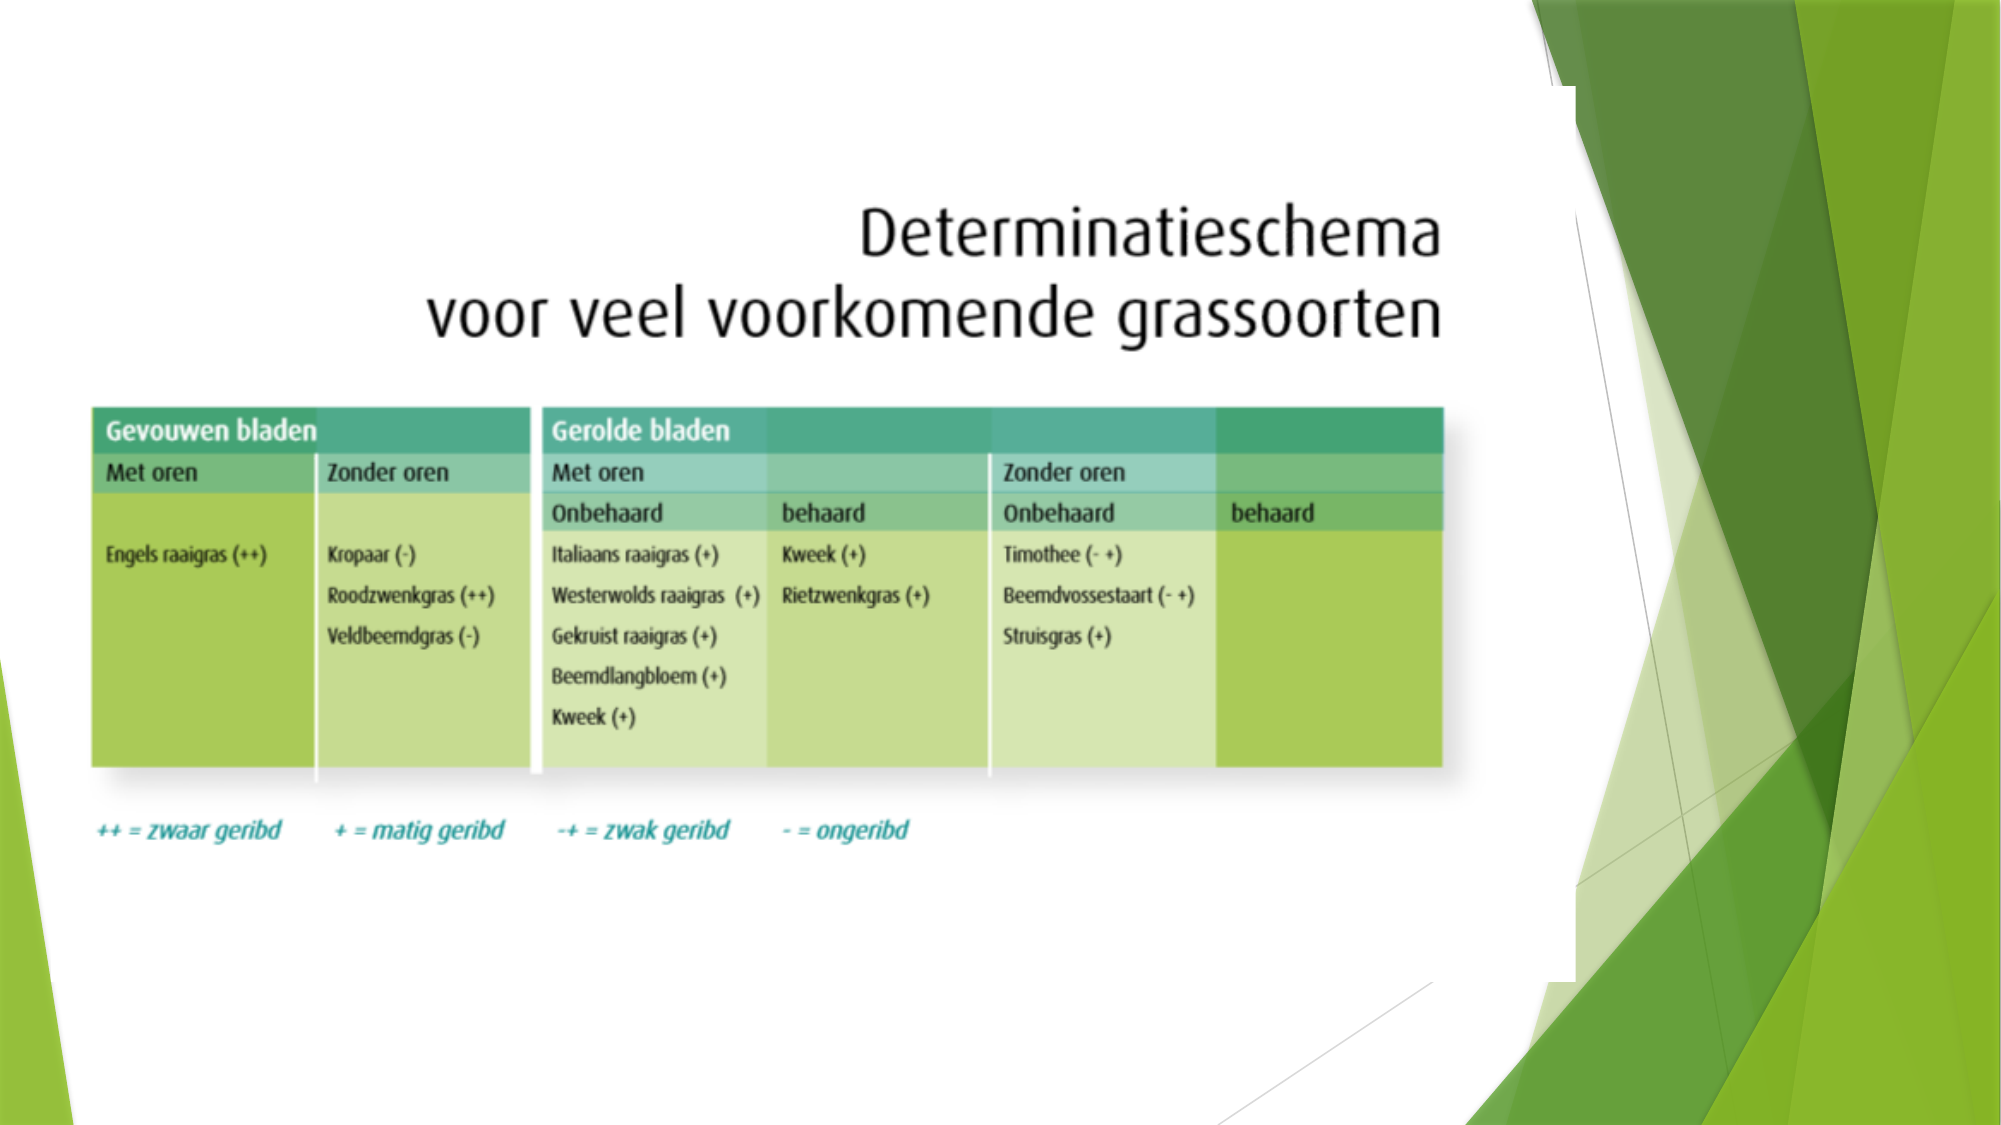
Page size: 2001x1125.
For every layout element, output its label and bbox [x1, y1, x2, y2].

picture [50, 85, 1577, 983]
